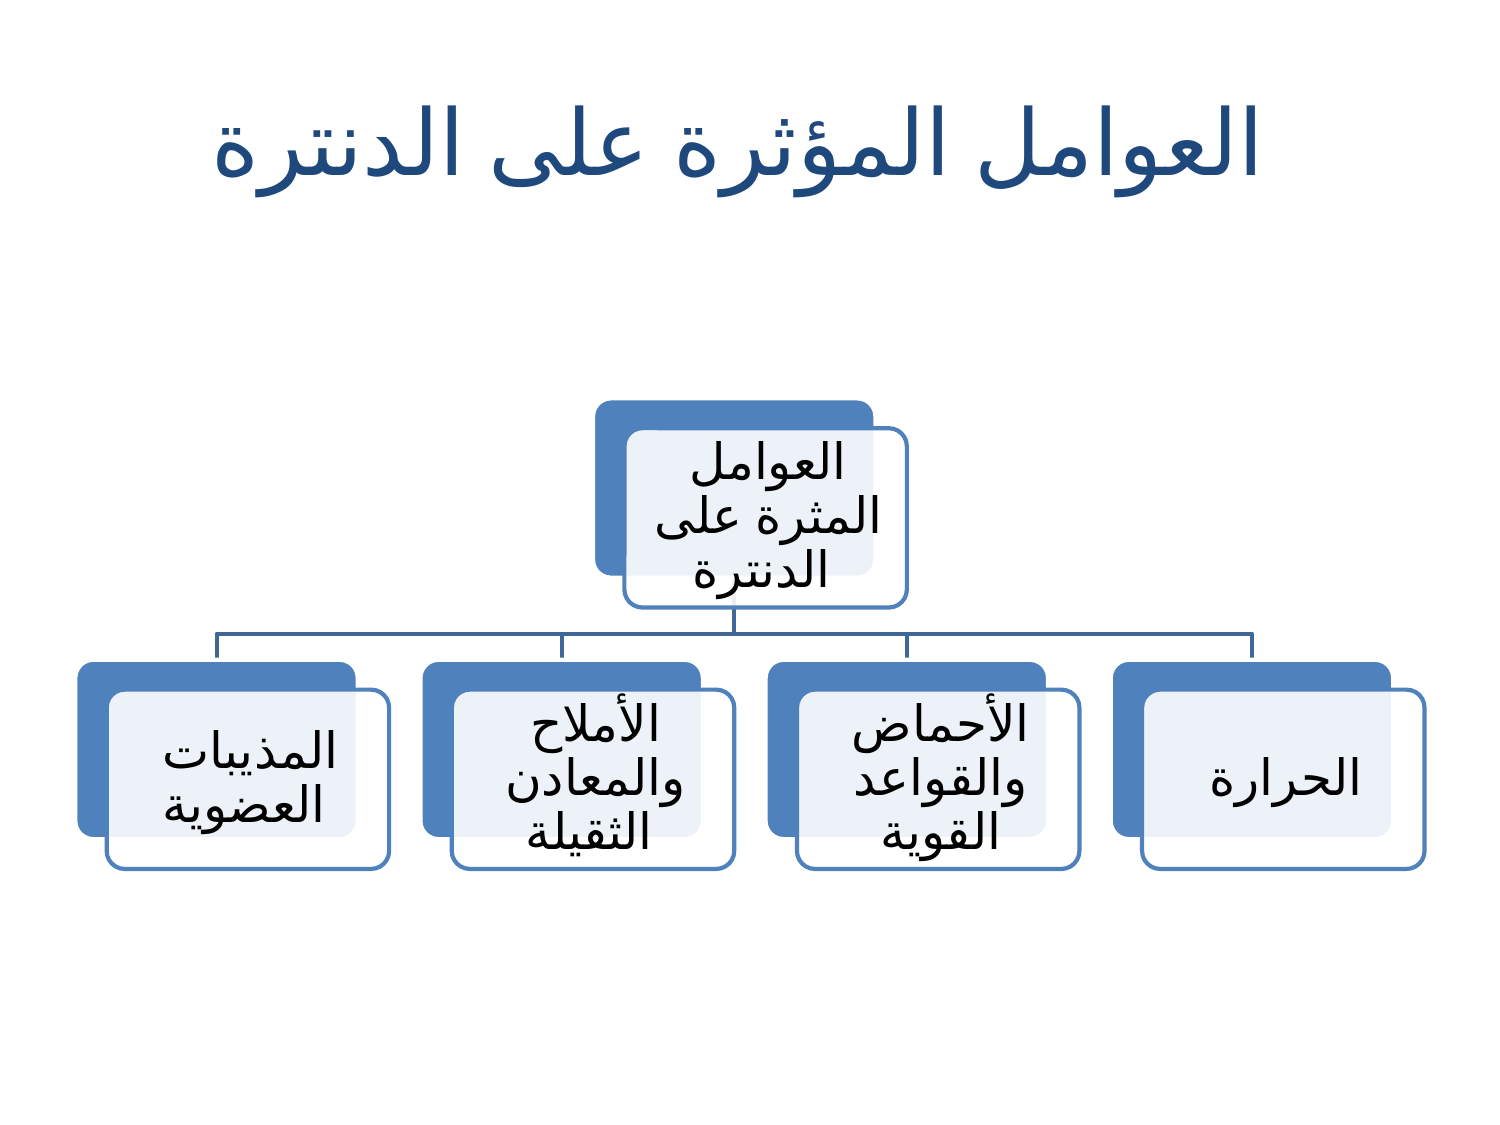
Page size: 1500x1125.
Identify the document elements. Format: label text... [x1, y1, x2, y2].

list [74, 262, 1426, 1006]
title العوامل المؤثرة على الدنترة [75, 45, 1425, 233]
